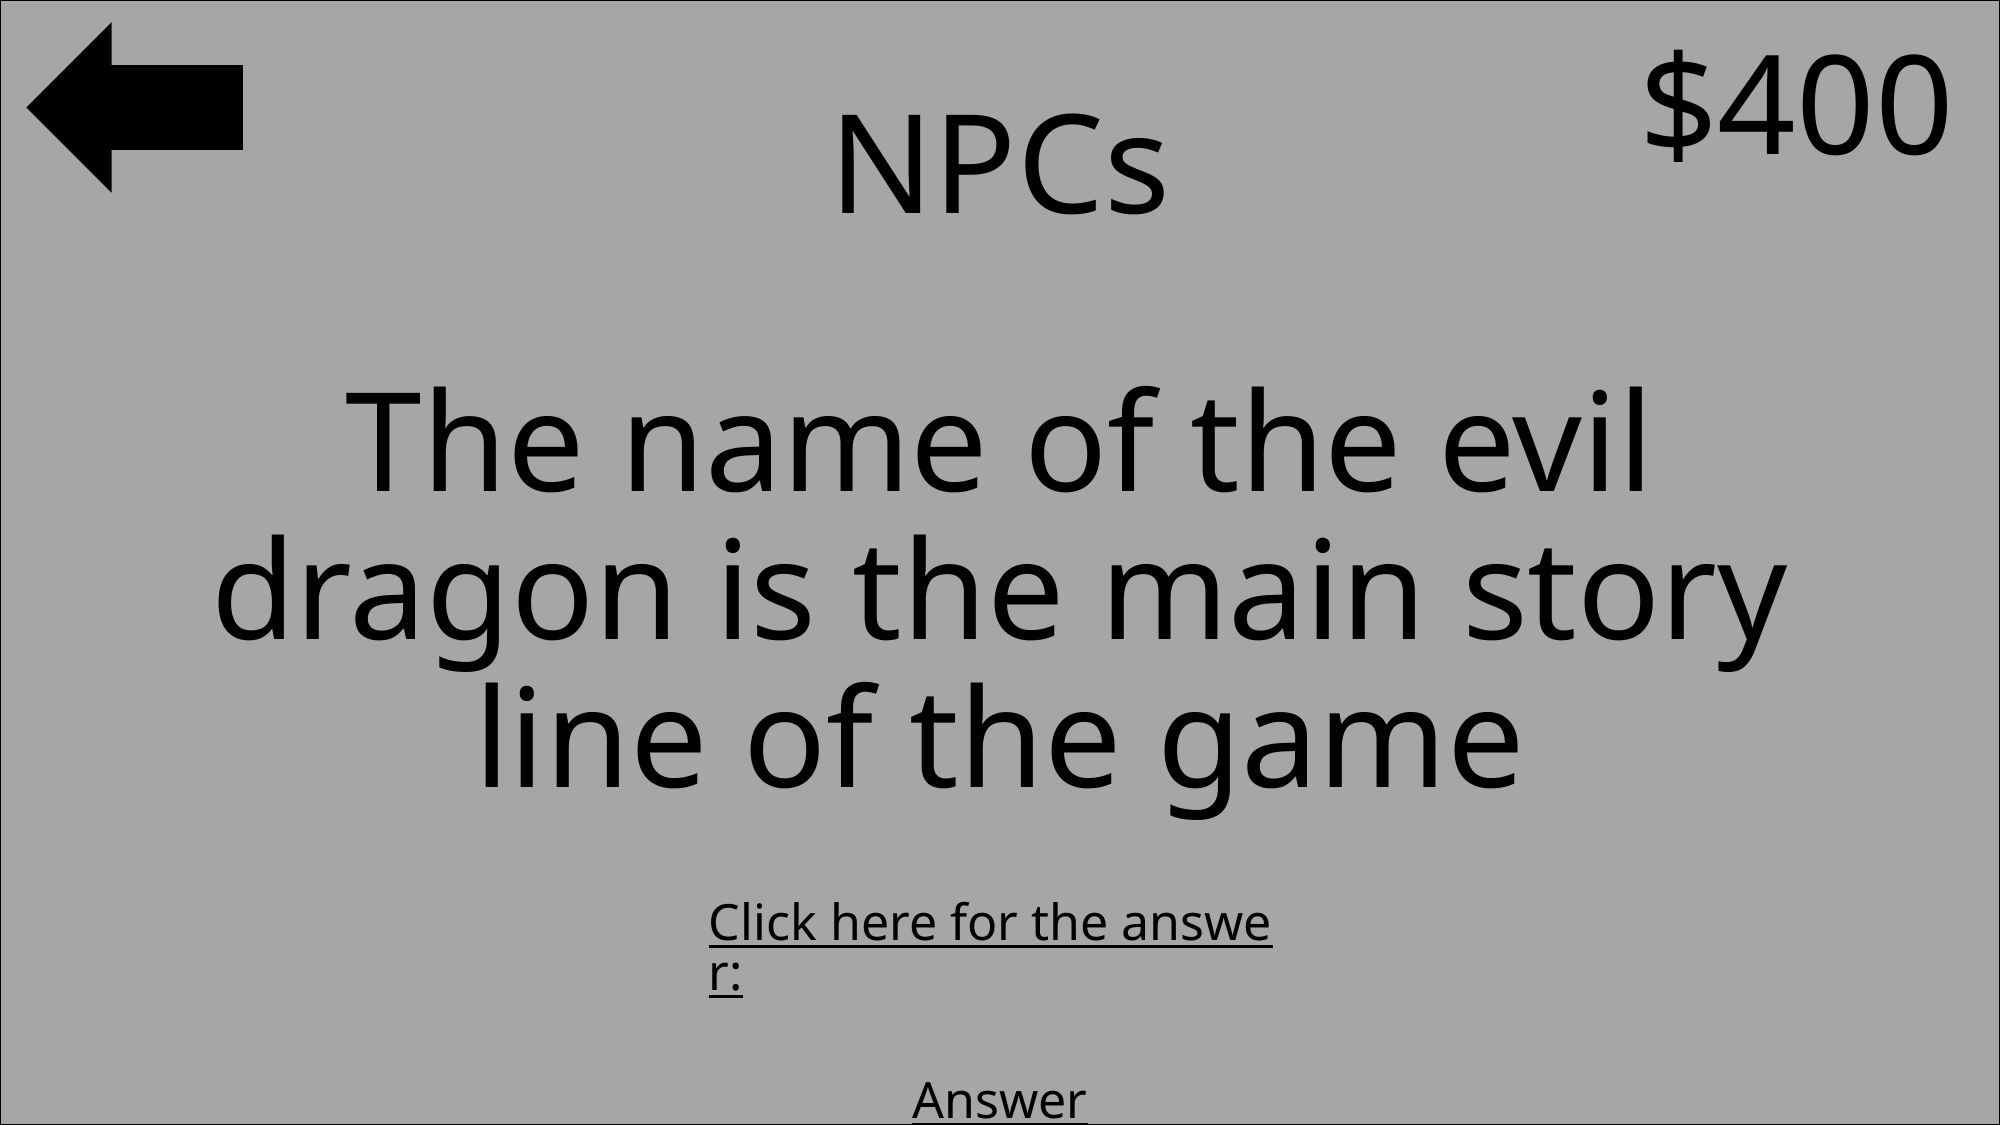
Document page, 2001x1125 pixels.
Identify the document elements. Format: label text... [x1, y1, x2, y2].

text_box Click here for the answer: Answer [694, 883, 1306, 1095]
text_box [26, 22, 243, 193]
text_box $400 [1593, 1, 2000, 219]
text_box [0, 0, 2000, 1125]
text_box NPCs [137, 59, 1863, 278]
text_box The name of the evil dragon is the main story line of the game [158, 364, 1842, 839]
